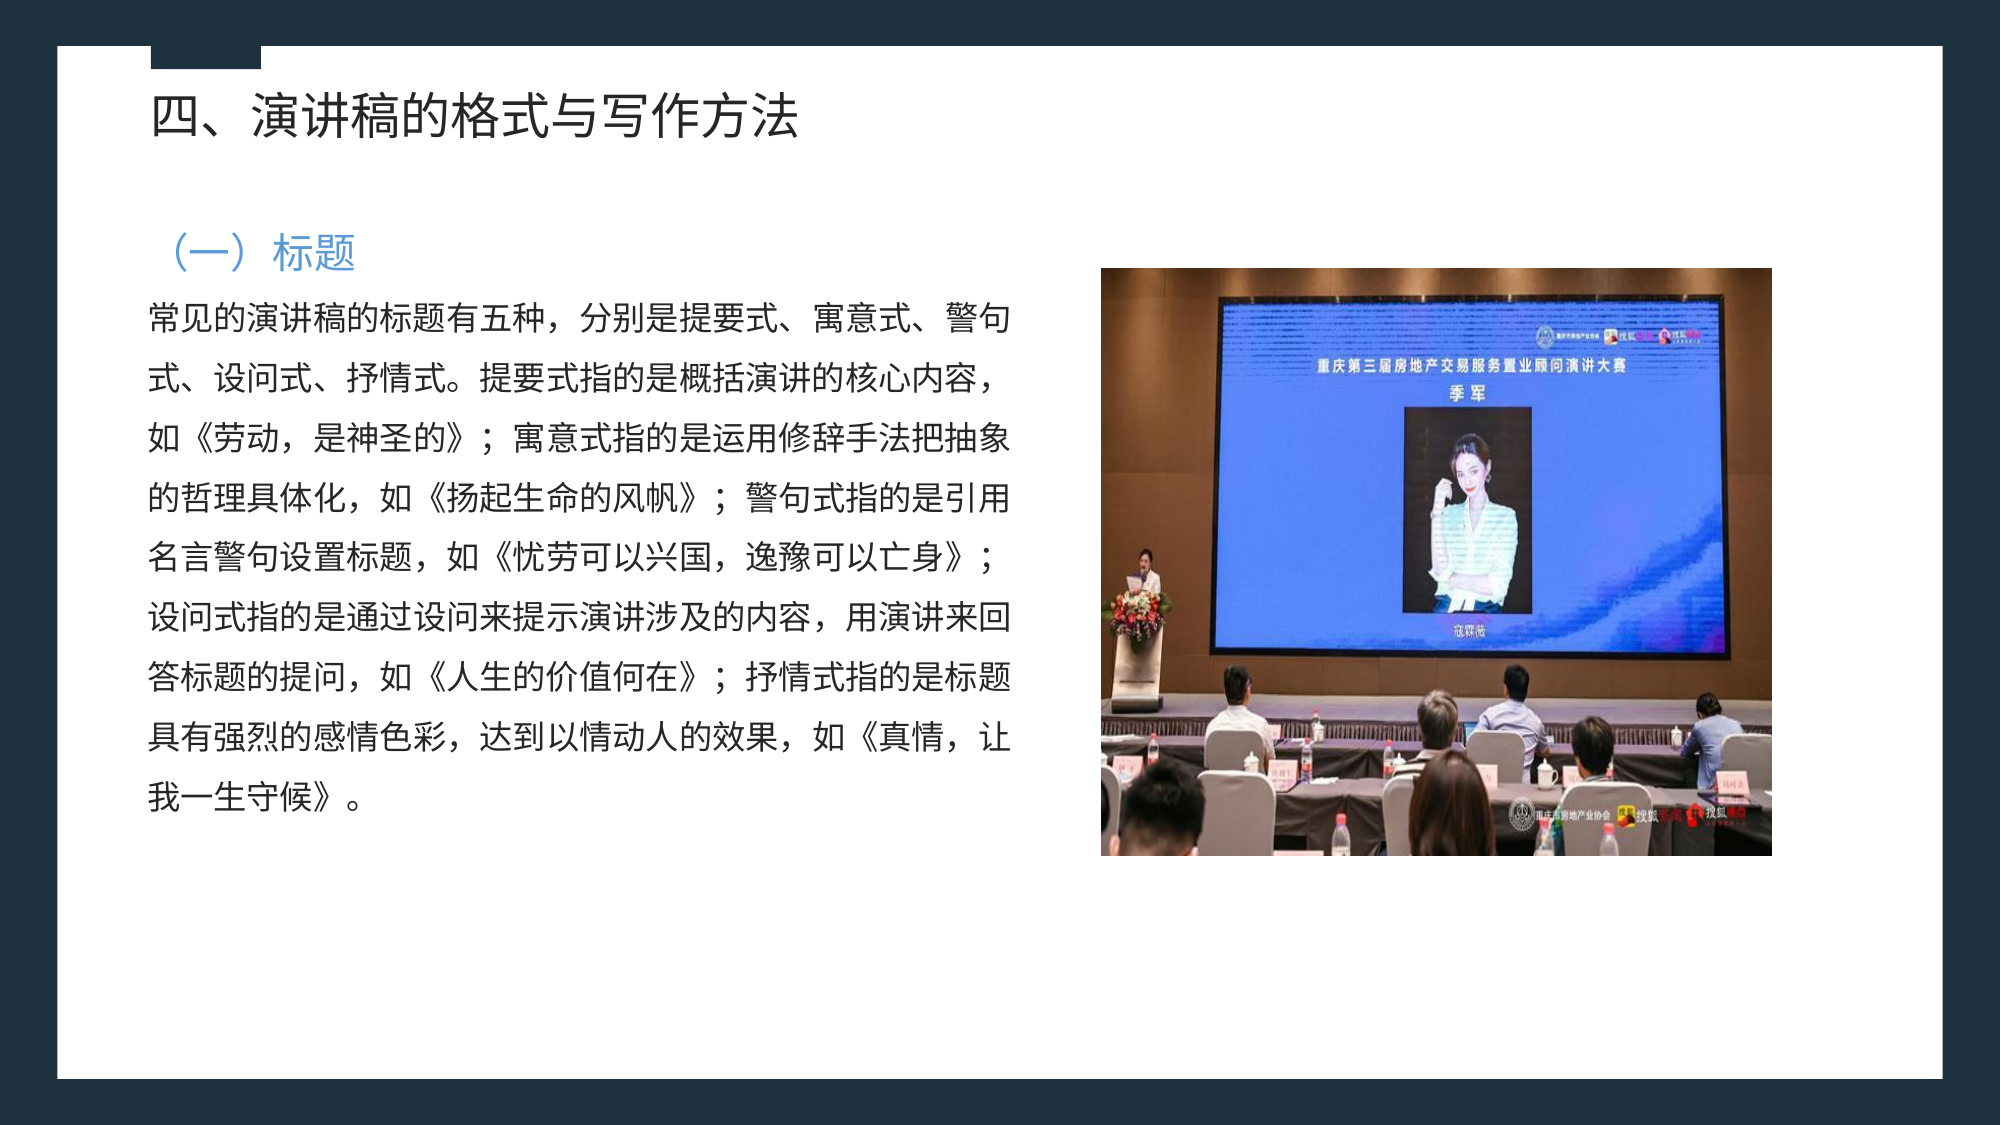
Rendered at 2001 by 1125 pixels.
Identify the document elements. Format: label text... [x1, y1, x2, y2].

text_box （一）标题 常见的演讲稿的标题有五种，分别是提要式、寓意式、警句式、设问式、抒情式。提要式指的是概括演讲的核心内容，如《劳动，是神圣的》；寓意式指的是运用修辞手法把抽象的哲理具体化，如《扬起生命的风帆》；警句式指的是引用名言警句设置标题，如《忧劳可以兴国，逸豫可以亡身》；设问式指的是通过设问来提示演讲涉及的内容，用演讲来回答标题的提问，如《人生的价值何在》；抒情式指的是标题具有强烈的感情色彩，达到以情动人的效果，如《真情，让我一生守候》。 [132, 194, 1035, 824]
picture [1101, 268, 1772, 856]
text_box 四、演讲稿的格式与写作方法 [150, 77, 846, 152]
